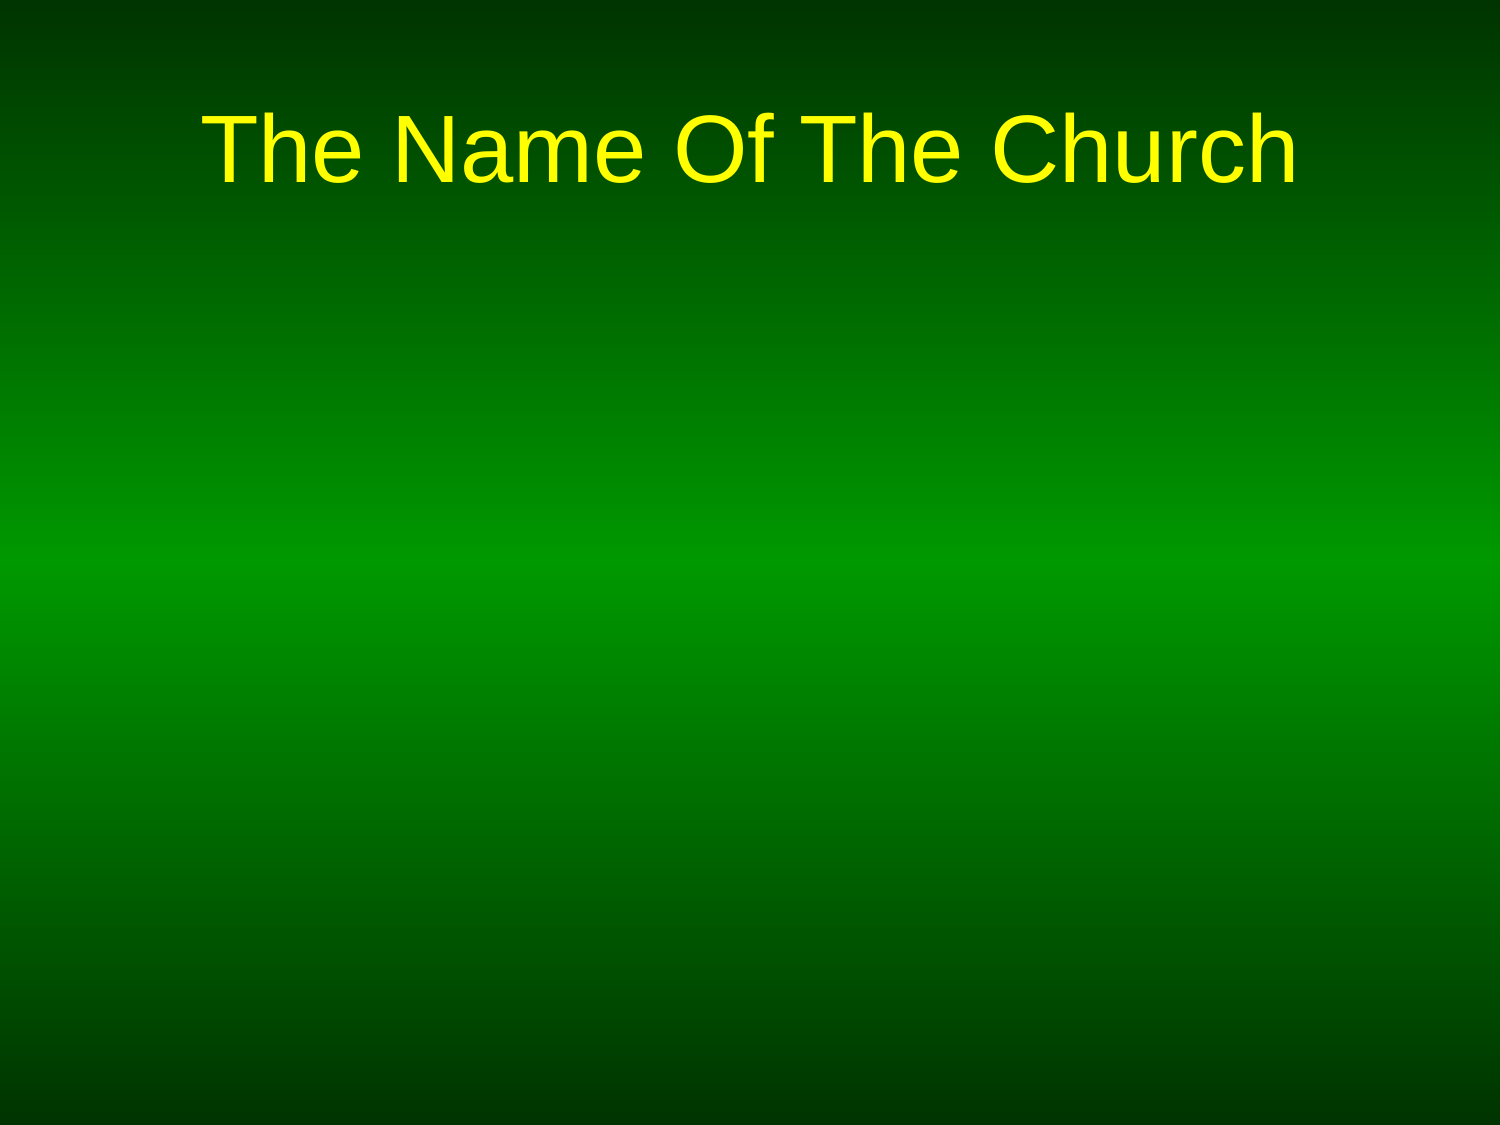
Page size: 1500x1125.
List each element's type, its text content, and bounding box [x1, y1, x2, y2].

title The Name Of The Church [37, 50, 1463, 238]
